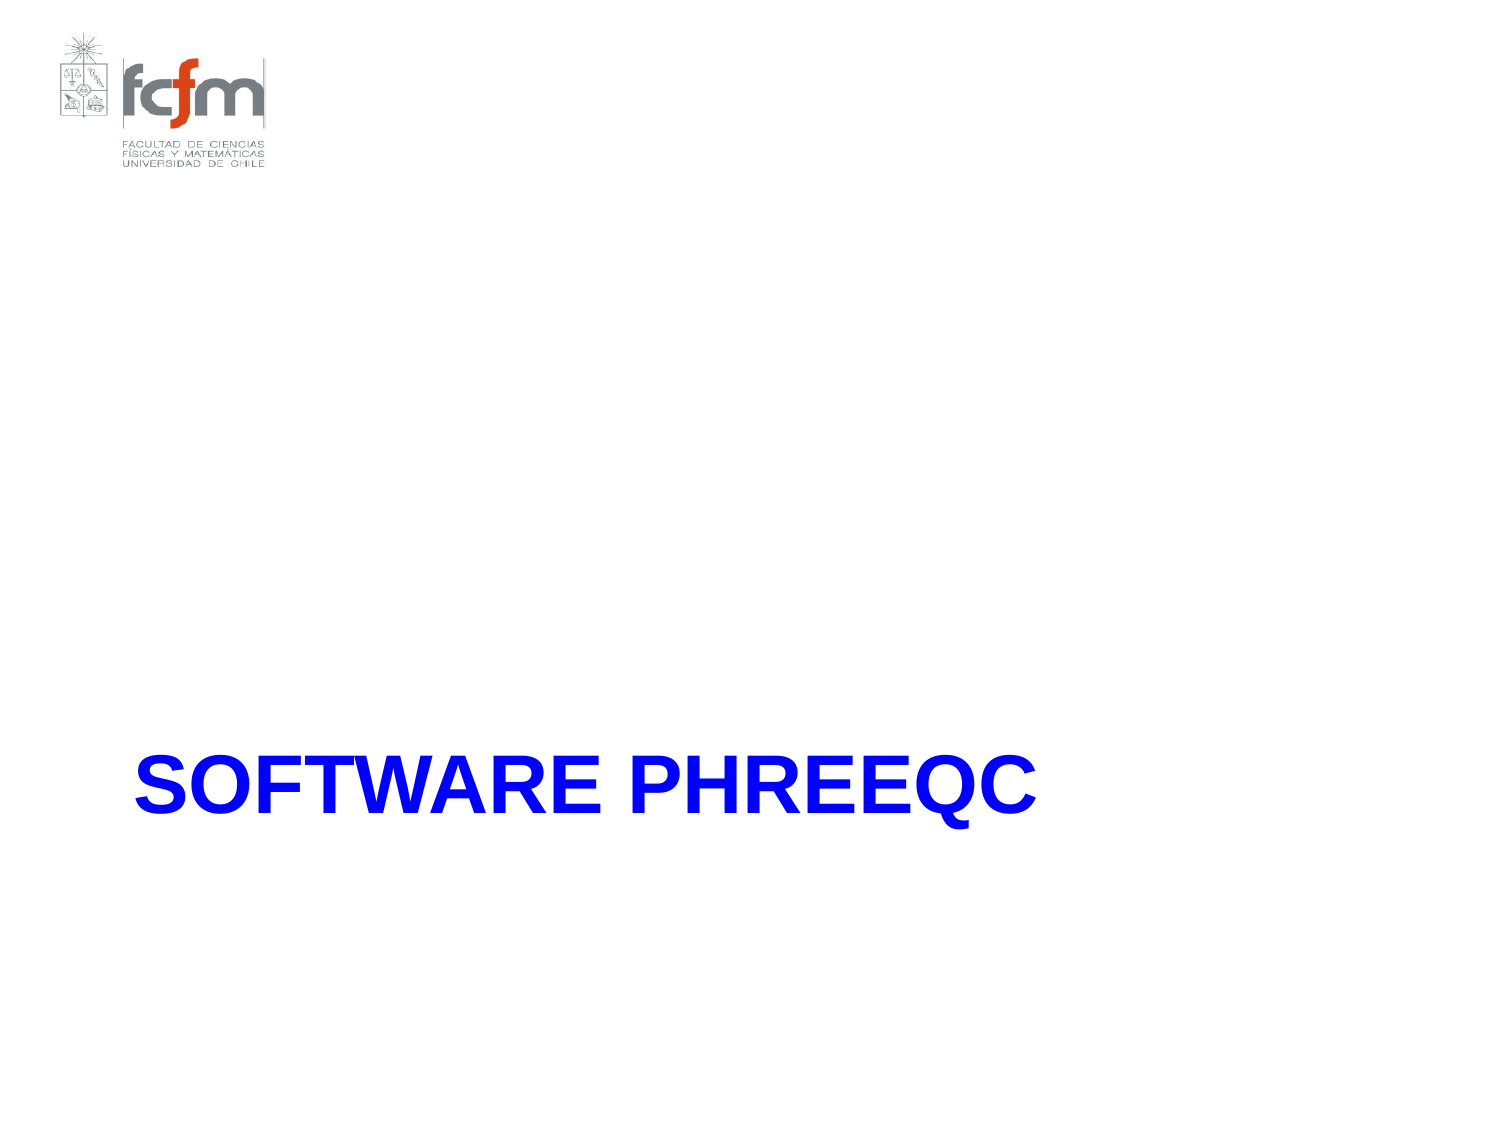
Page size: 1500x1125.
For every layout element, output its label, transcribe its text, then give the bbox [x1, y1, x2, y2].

title SOFTWARE PHREEQC [118, 722, 1394, 947]
